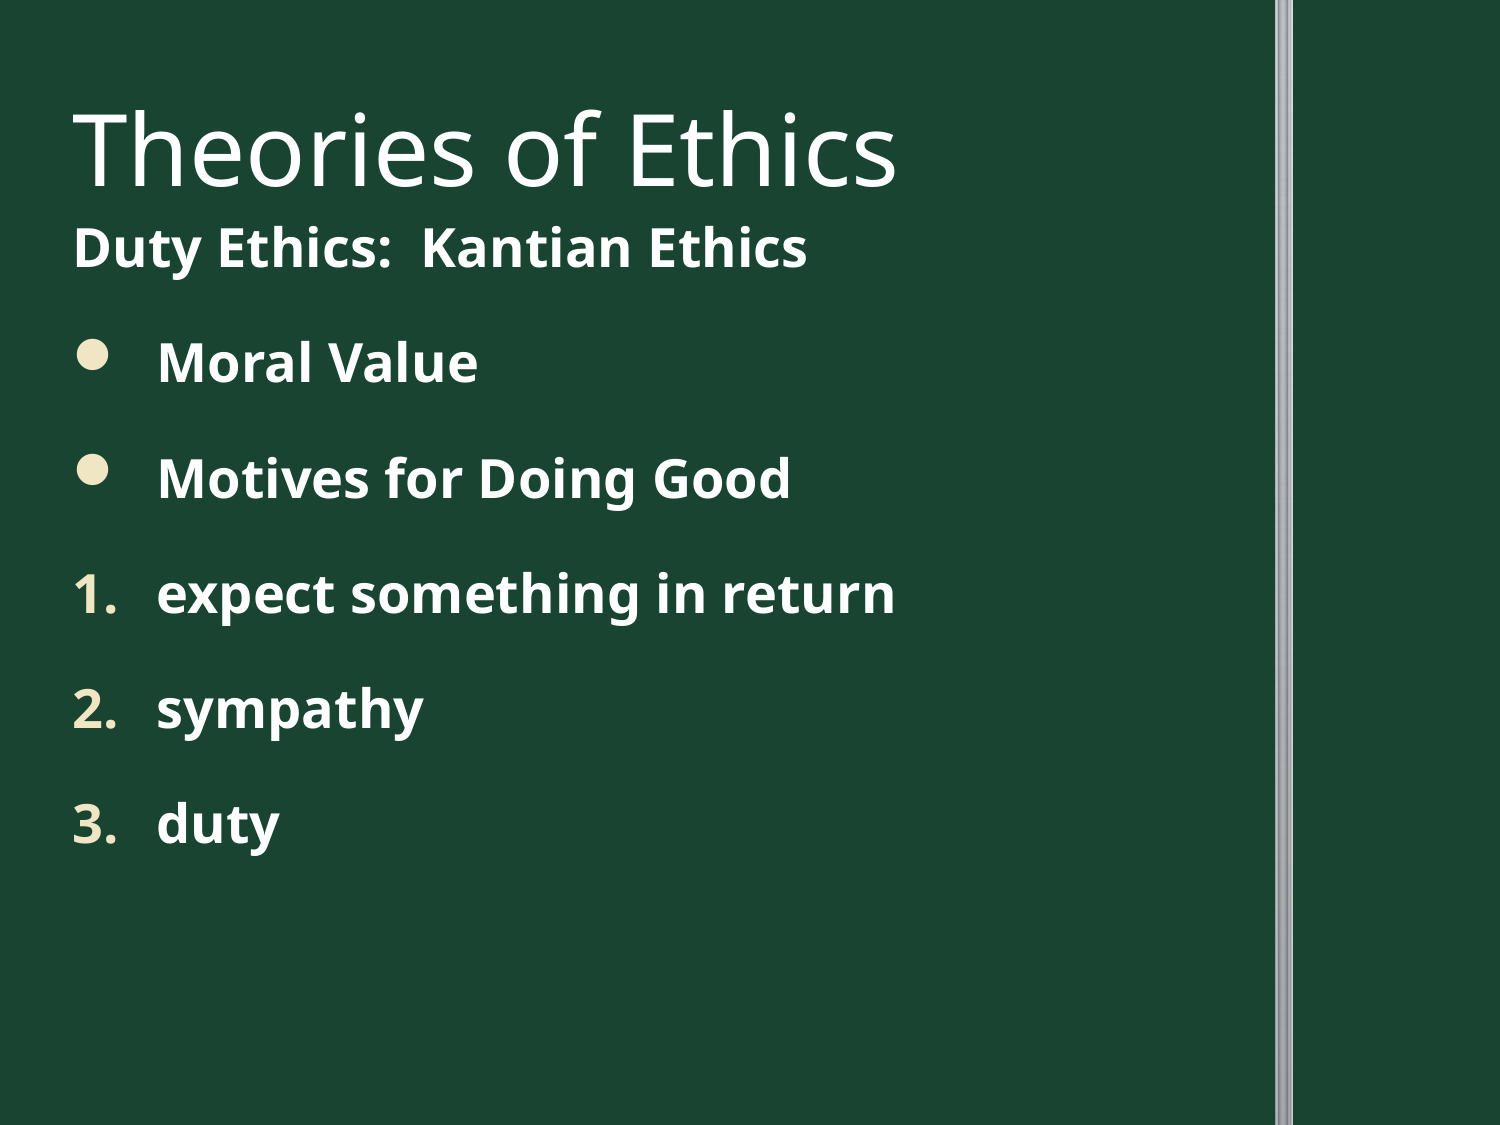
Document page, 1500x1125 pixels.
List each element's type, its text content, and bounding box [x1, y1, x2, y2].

title Theories of Ethics [57, 86, 1220, 206]
list Duty Ethics: Kantian Ethics Moral Value Motives for Doing Good expect something in return sympathy duty [57, 206, 1268, 1125]
picture [1275, 0, 1293, 1125]
